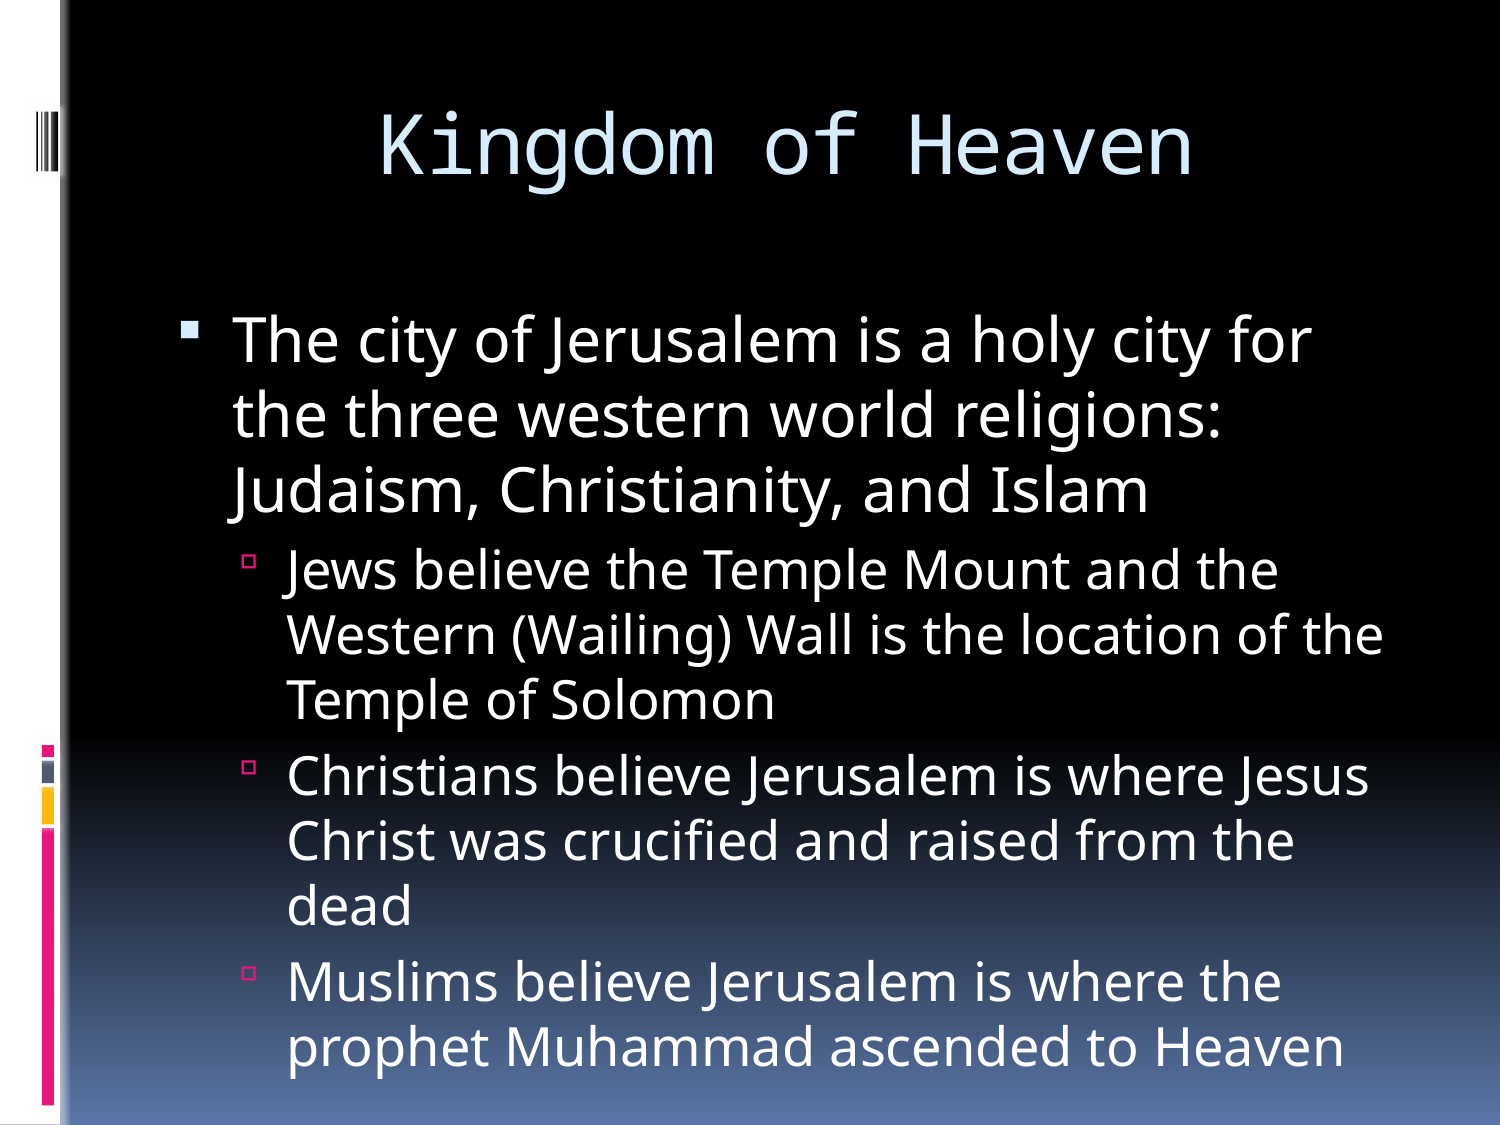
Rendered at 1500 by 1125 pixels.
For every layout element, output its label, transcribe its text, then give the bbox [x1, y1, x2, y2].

title Kingdom of Heaven [150, 83, 1425, 234]
list The city of Jerusalem is a holy city for the three western world religions: Judaism, Christianity, and Islam Jews believe the Temple Mount and the Western (Wailing) Wall is the location of the Temple of Solomon Christians believe Jerusalem is where Jesus Christ was crucified and raised from the dead Muslims believe Jerusalem is where the prophet Muhammad ascended to Heaven [150, 292, 1425, 1043]
